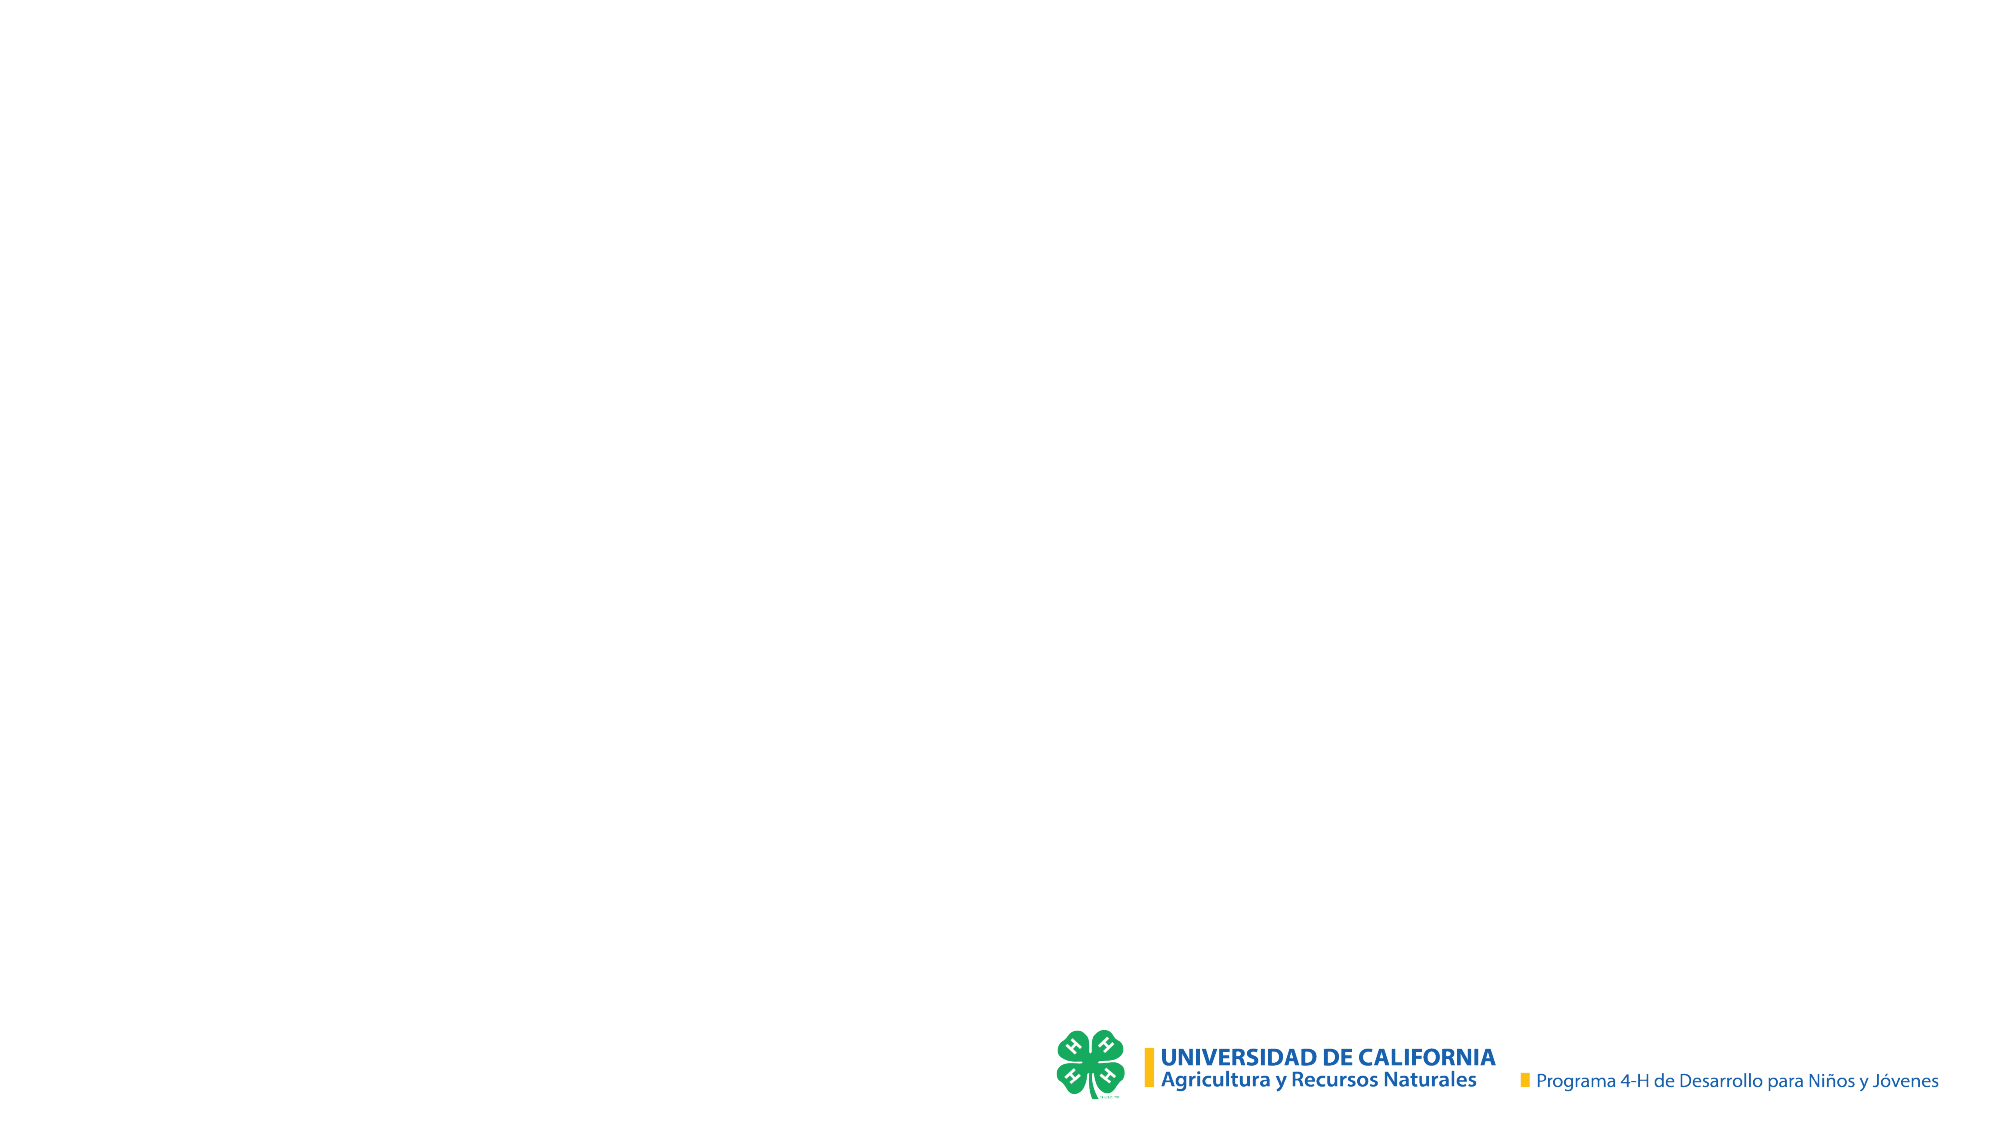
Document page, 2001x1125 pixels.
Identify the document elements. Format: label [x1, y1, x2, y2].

picture [1027, 991, 1946, 1125]
